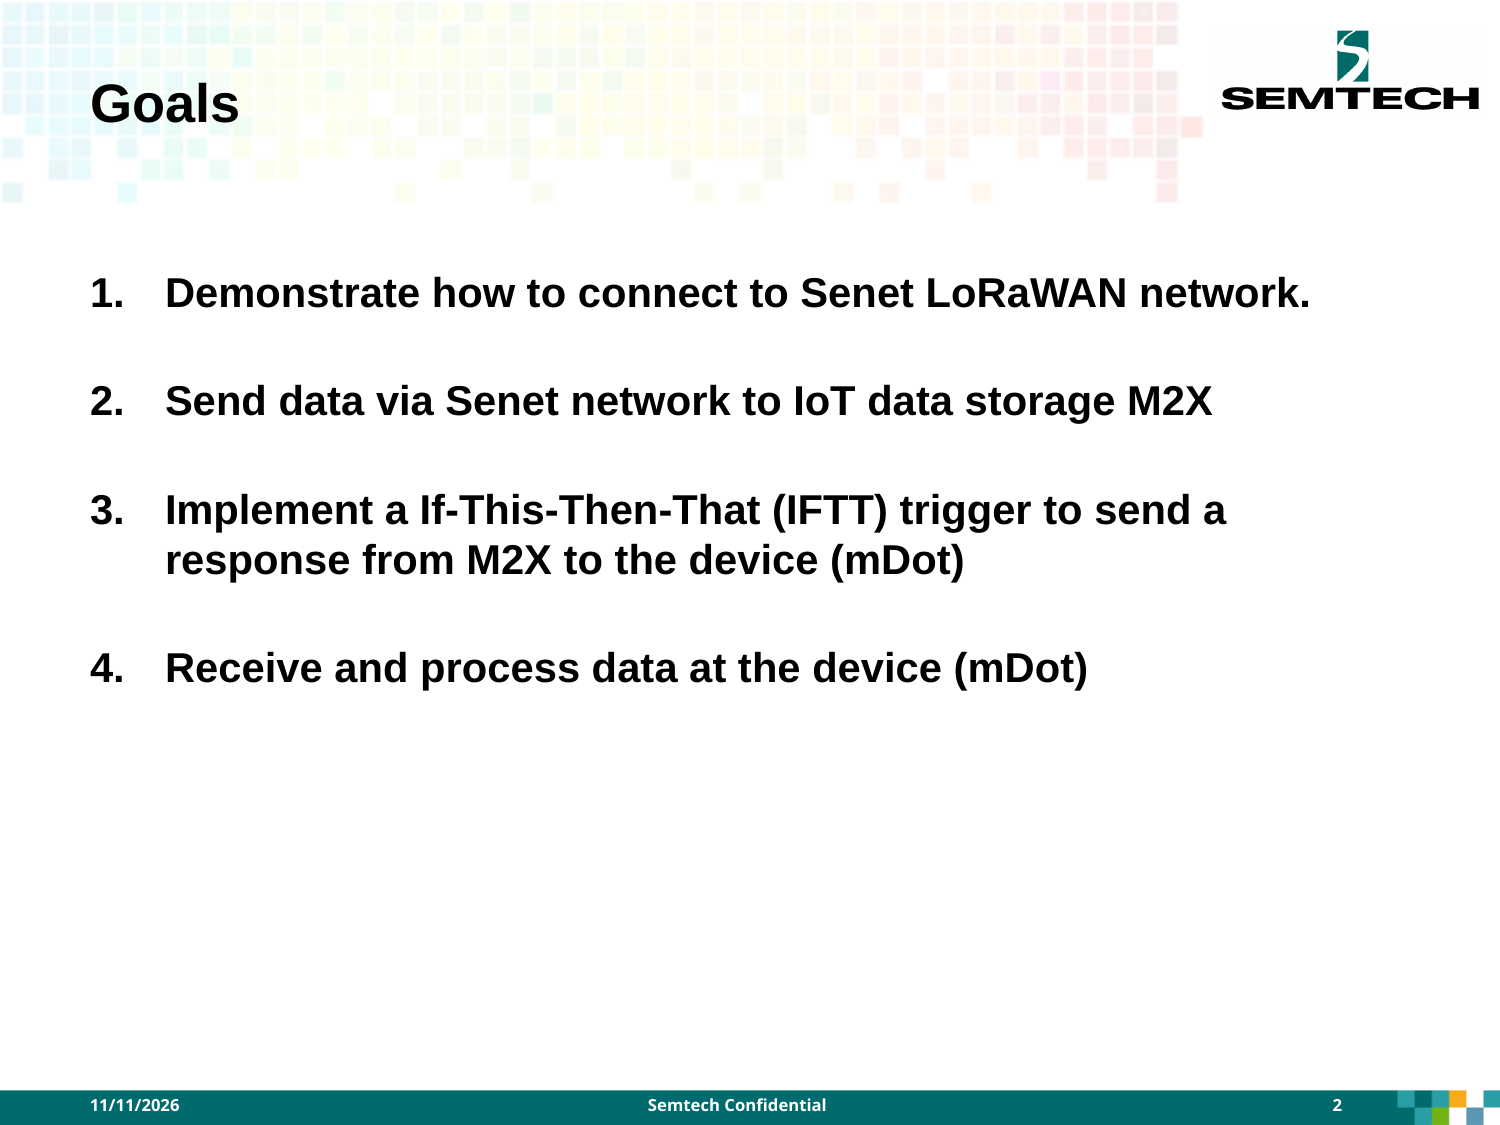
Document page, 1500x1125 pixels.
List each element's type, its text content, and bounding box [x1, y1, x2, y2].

title Goals [75, 45, 1200, 163]
list Demonstrate how to connect to Senet LoRaWAN network. Send data via Senet network to IoT data storage M2X Implement a If-This-Then-That (IFTT) trigger to send a response from M2X to the device (mDot) Receive and process data at the device (mDot) [75, 200, 1425, 943]
picture [0, 0, 1500, 1125]
